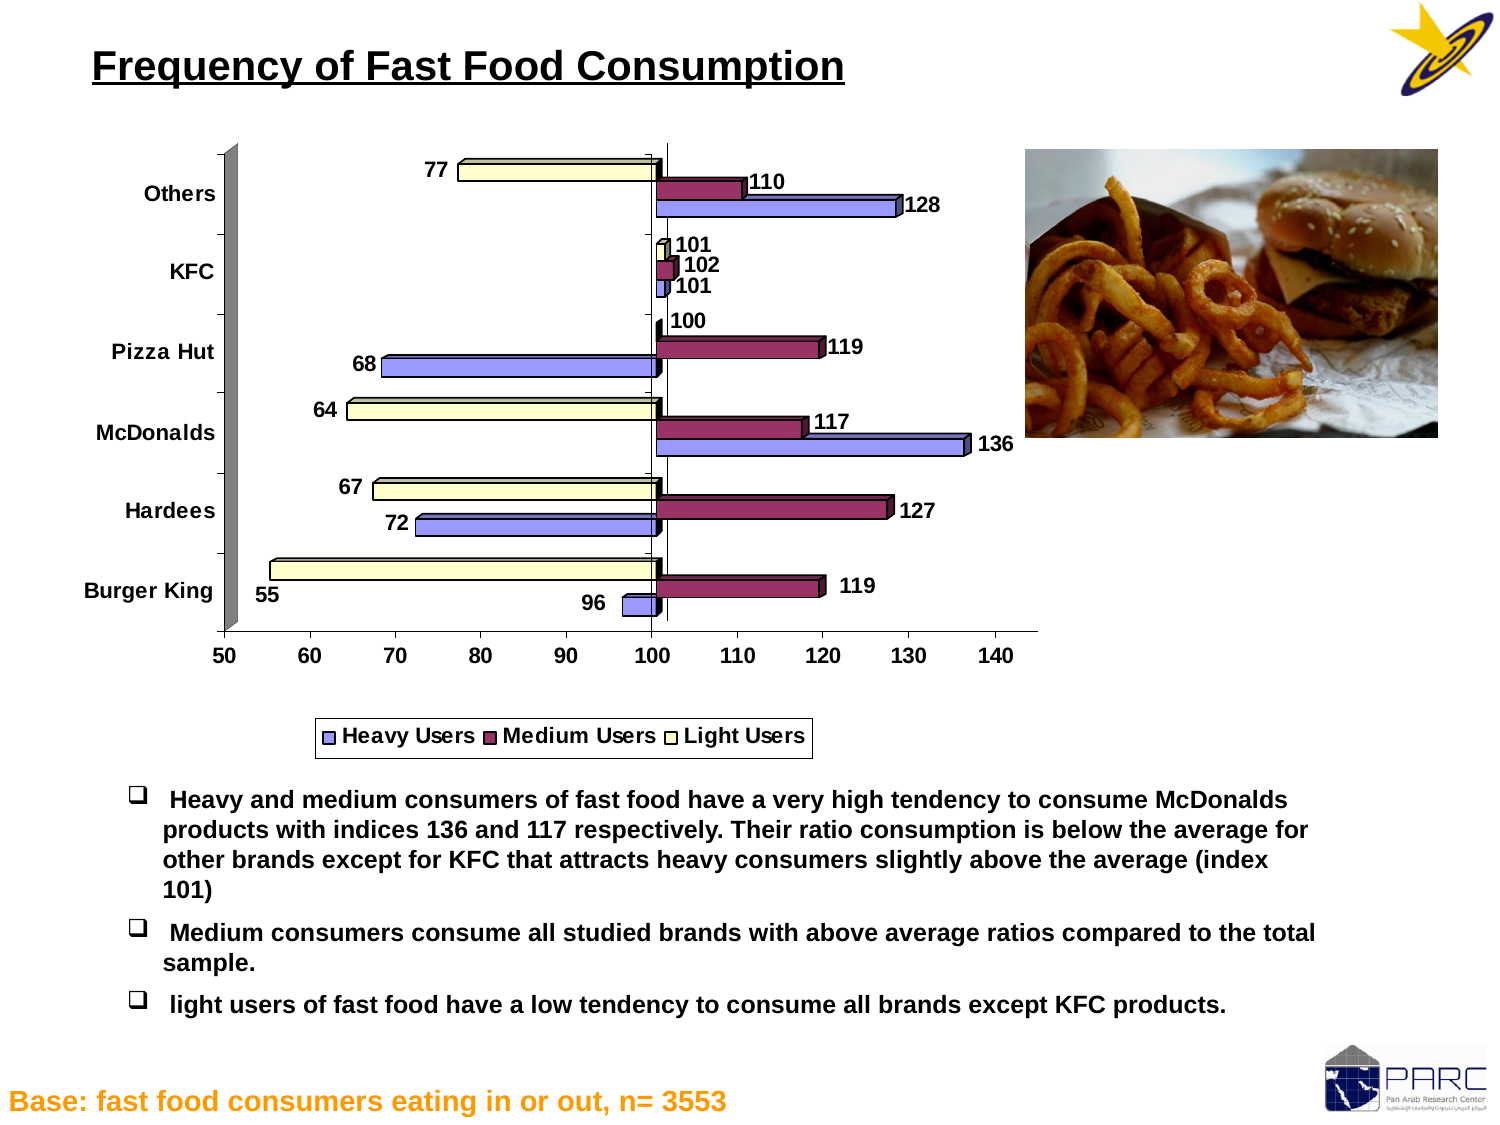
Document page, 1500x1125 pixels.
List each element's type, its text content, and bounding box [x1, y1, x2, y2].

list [35, 85, 1093, 776]
picture [1320, 1045, 1494, 1118]
text_box Frequency of Fast Food Consumption [76, 31, 1086, 83]
text_box Heavy and medium consumers of fast food have a very high tendency to consume McDonalds products with indices 136 and 117 respectively. Their ratio consumption is below the average for other brands except for KFC that attracts heavy consumers slightly above the average (index 101) Medium consumers consume all studied brands with above average ratios compared to the total sample. light users of fast food have a low tendency to consume all brands except KFC products. [112, 776, 1341, 1026]
picture [1024, 149, 1438, 438]
text_box Base: fast food consumers eating in or out, n= 3553 [0, 1074, 798, 1125]
picture [1385, 0, 1498, 100]
